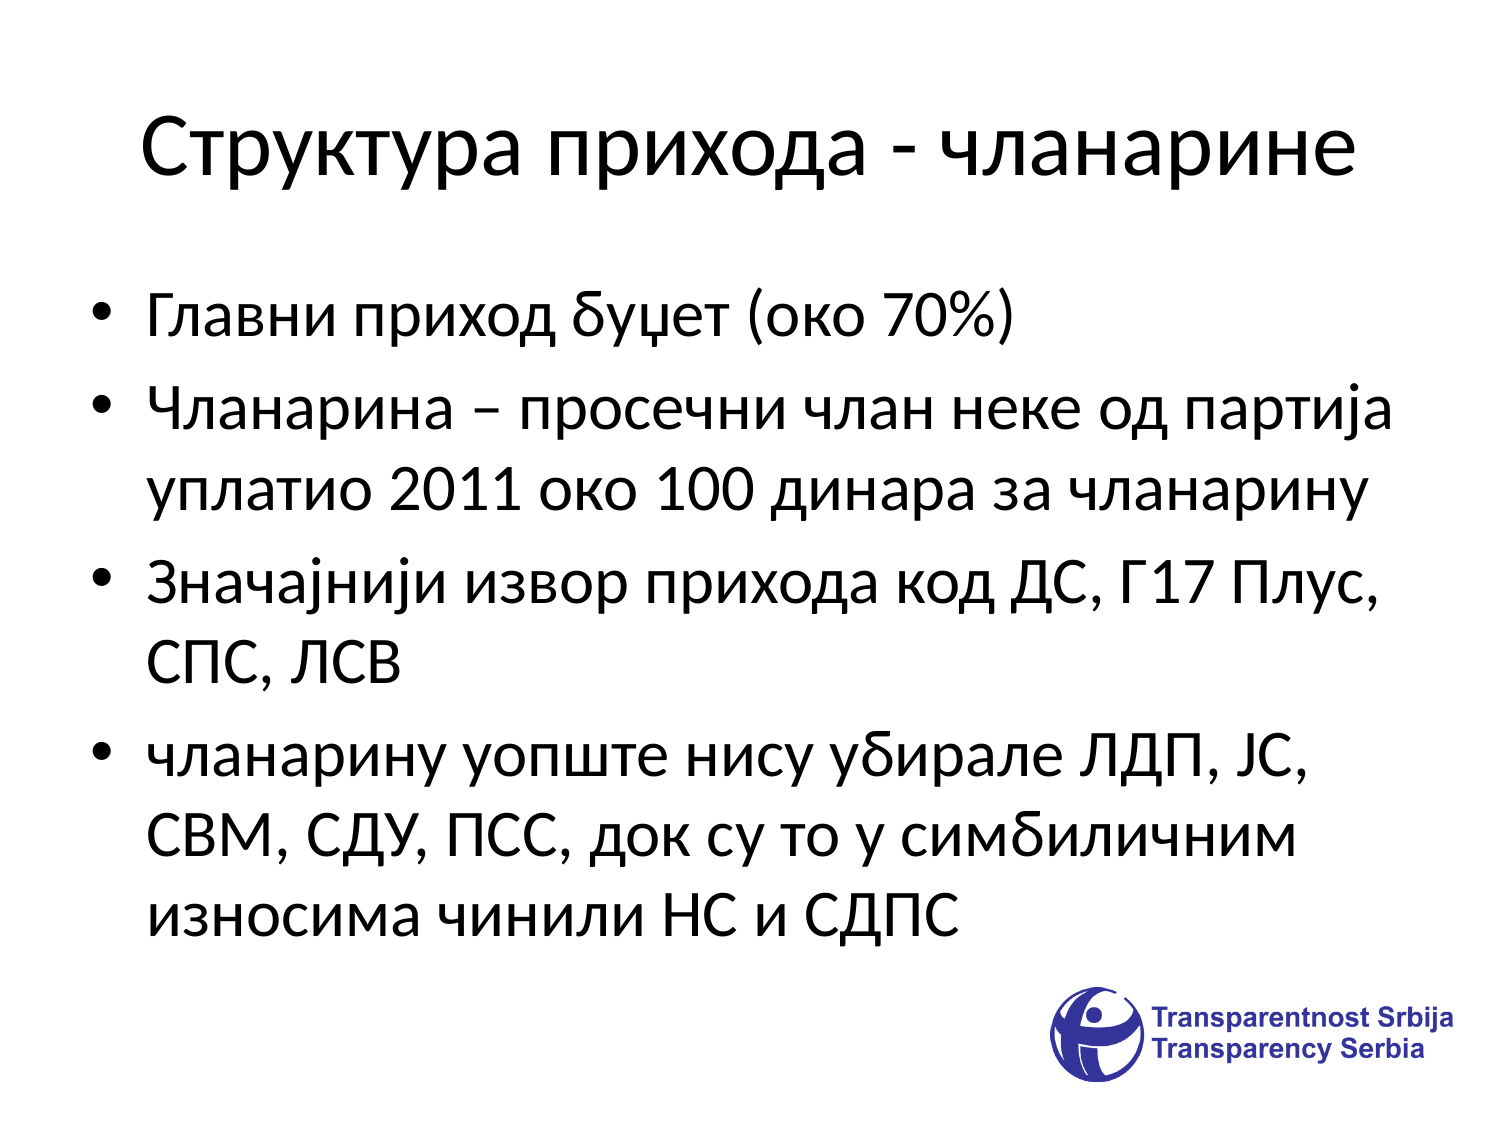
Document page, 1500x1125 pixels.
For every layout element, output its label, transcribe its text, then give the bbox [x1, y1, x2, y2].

title Структура прихода - чланарине [75, 45, 1425, 233]
list Главни приход буџет (око 70%) Чланарина – просечни члан неке од партија уплатио 2011 око 100 динара за чланарину Значајнији извор прихода код ДС, Г17 Плус, СПС, ЛСВ чланарину уопште нису убирале ЛДП, ЈС, СВМ, СДУ, ПСС, док су то у симбиличним износима чинили НС и СДПС [75, 262, 1425, 1005]
picture [1050, 987, 1453, 1082]
